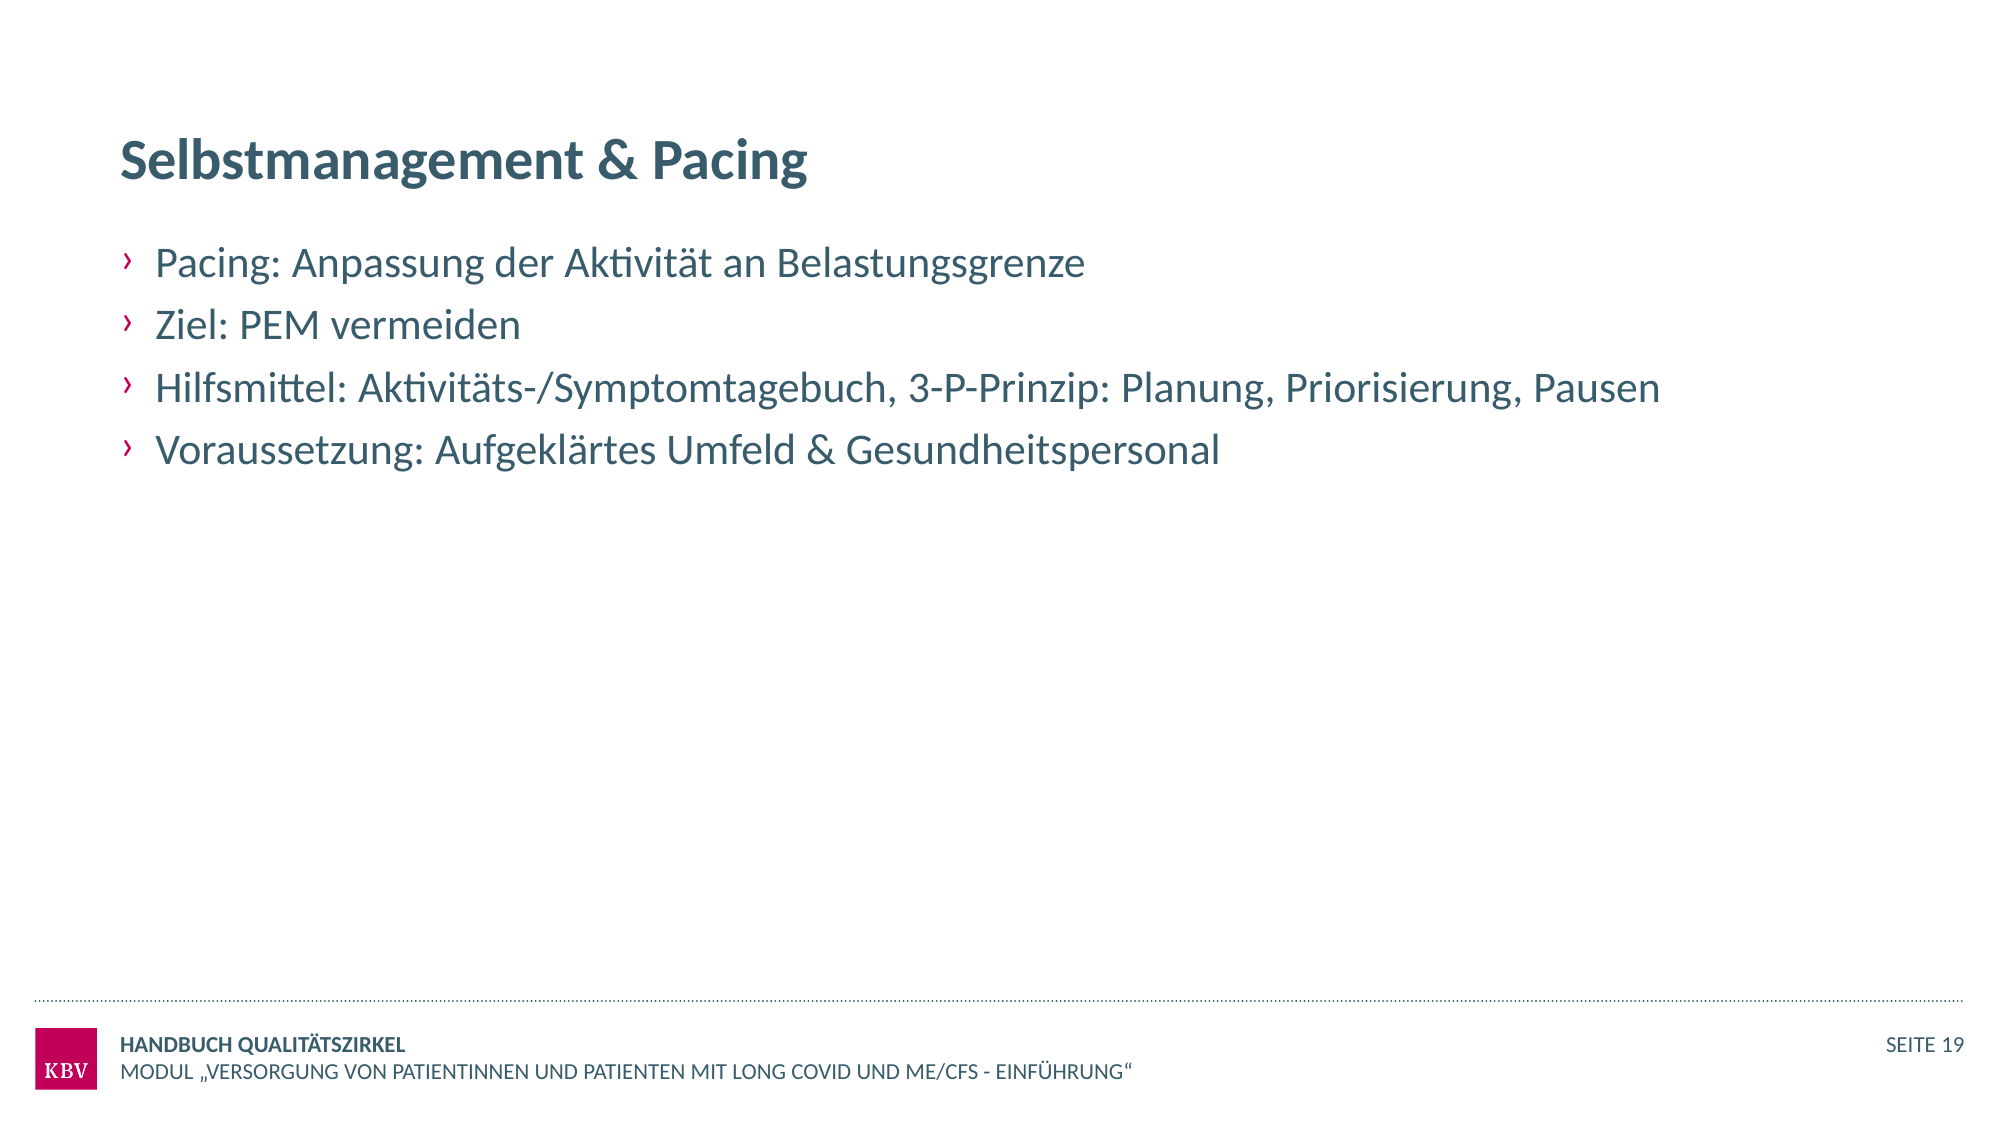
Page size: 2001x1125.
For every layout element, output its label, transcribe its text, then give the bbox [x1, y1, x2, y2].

slide_number Modul „Versorgung von Patientinnen und Patienten mit Long COVID und ME/CFS - Einführung“ [120, 1057, 1668, 1084]
list Pacing: Anpassung der Aktivität an Belastungsgrenze Ziel: PEM vermeiden Hilfsmittel: Aktivitäts-/Symptomtagebuch, 3-P-Prinzip: Planung, Priorisierung, Pausen Voraussetzung: Aufgeklärtes Umfeld & Gesundheitspersonal [120, 237, 1880, 945]
footer Handbuch Qualitätszirkel [120, 1030, 1668, 1057]
slide_number Seite 19 [1787, 1030, 1965, 1057]
title Selbstmanagement & Pacing [120, 129, 1880, 201]
